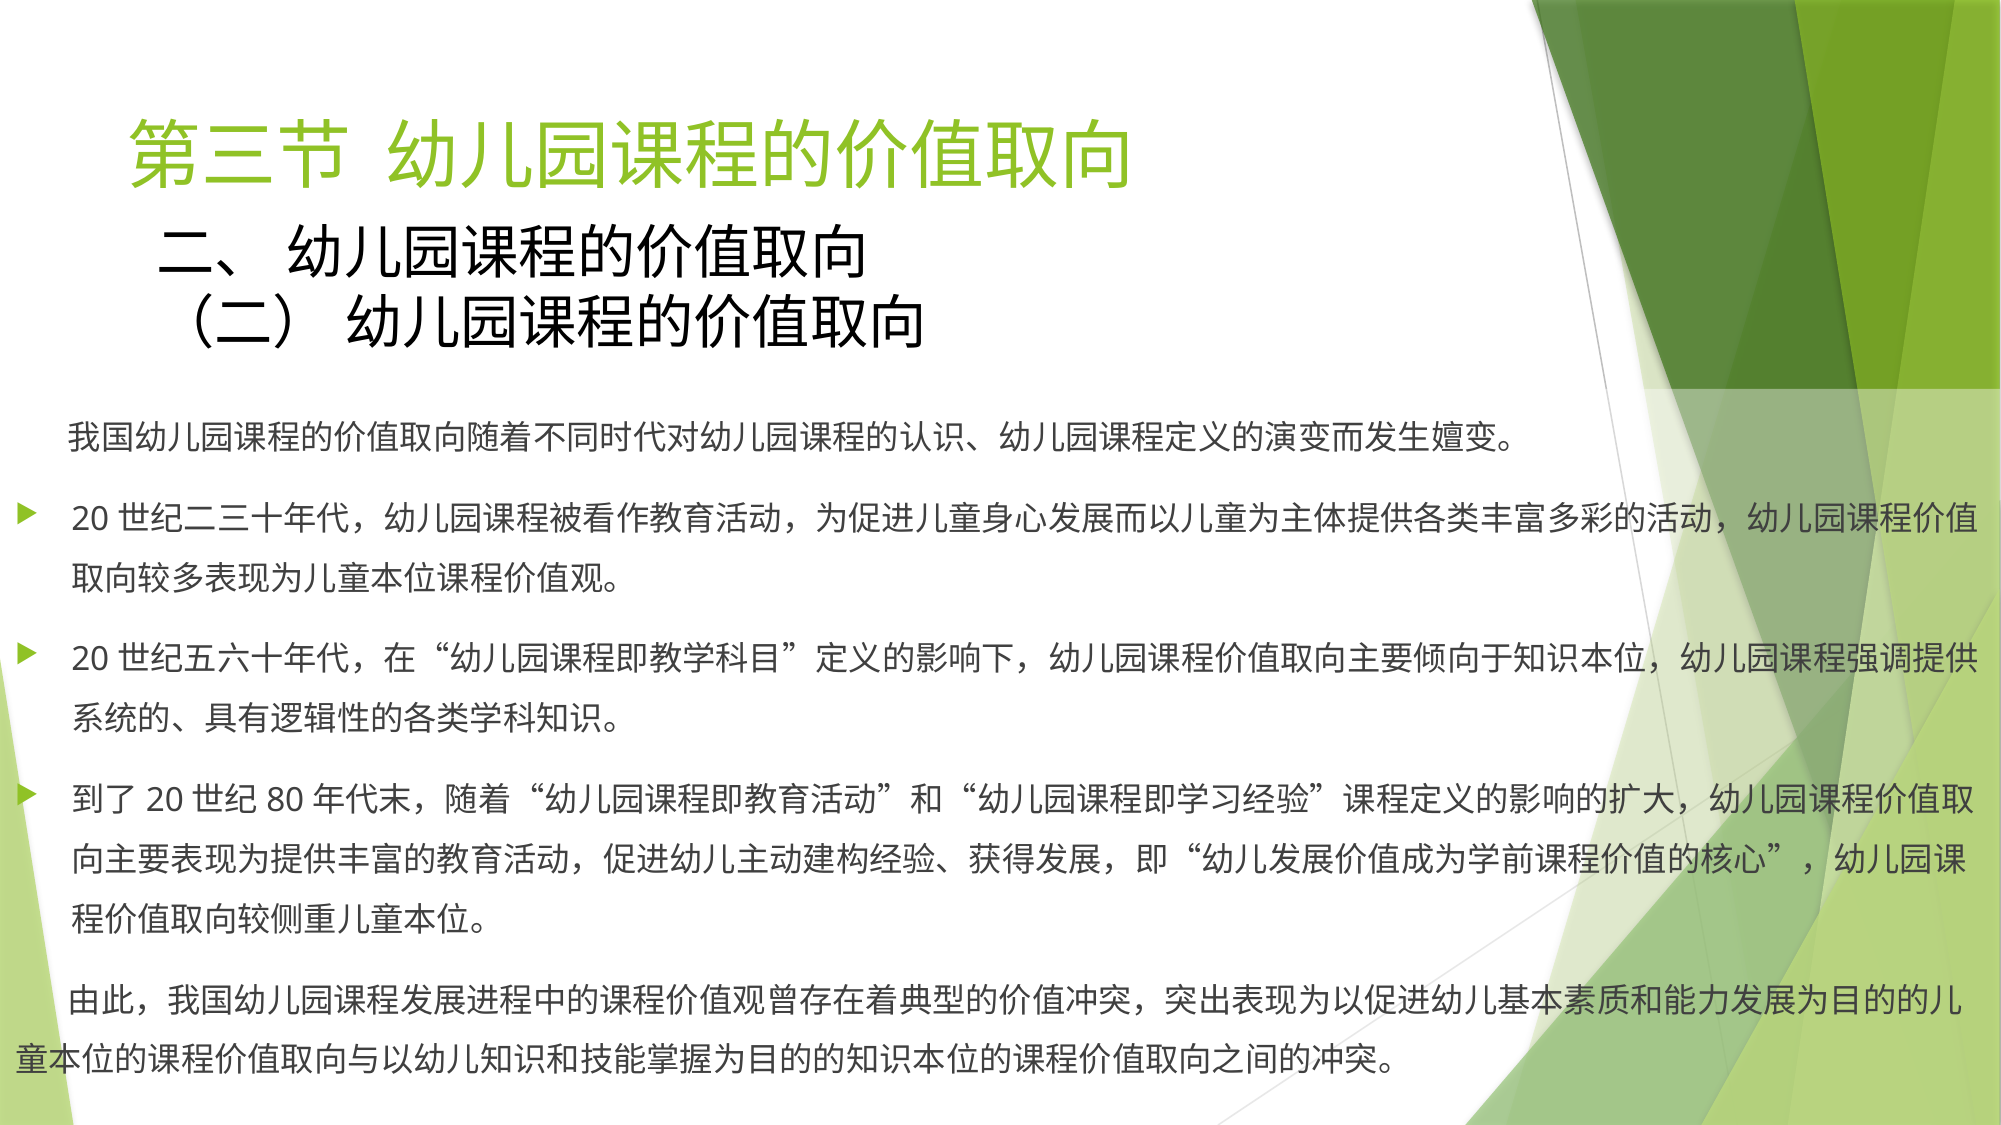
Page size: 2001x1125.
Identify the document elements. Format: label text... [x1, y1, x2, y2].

list 我国幼儿园课程的价值取向随着不同时代对幼儿园课程的认识、幼儿园课程定义的演变而发生嬗变。 20世纪二三十年代，幼儿园课程被看作教育活动，为促进儿童身心发展而以儿童为主体提供各类丰富多彩的活动，幼儿园课程价值取向较多表现为儿童本位课程价值观。 20世纪五六十年代，在“幼儿园课程即教学科目”定义的影响下，幼儿园课程价值取向主要倾向于知识本位，幼儿园课程强调提供系统的、具有逻辑性的各类学科知识。 到了20世纪80年代末，随着“幼儿园课程即教育活动”和“幼儿园课程即学习经验”课程定义的影响的扩大，幼儿园课程价值取向主要表现为提供丰富的教育活动，促进幼儿主动建构经验、获得发展，即“幼儿发展价值成为学前课程价值的核心”，幼儿园课程价值取向较侧重儿童本位。 由此，我国幼儿园课程发展进程中的课程价值观曾存在着典型的价值冲突，突出表现为以促进幼儿基本素质和能力发展为目的的儿童本位的课程价值取向与以幼儿知识和技能掌握为目的的知识本位的课程价值取向之间的冲突。 [0, 388, 2000, 1125]
title 第三节 幼儿园课程的价值取向 [111, 99, 1522, 317]
text_box 二、 幼儿园课程的价值取向 （二） 幼儿园课程的价值取向 [141, 208, 1451, 363]
